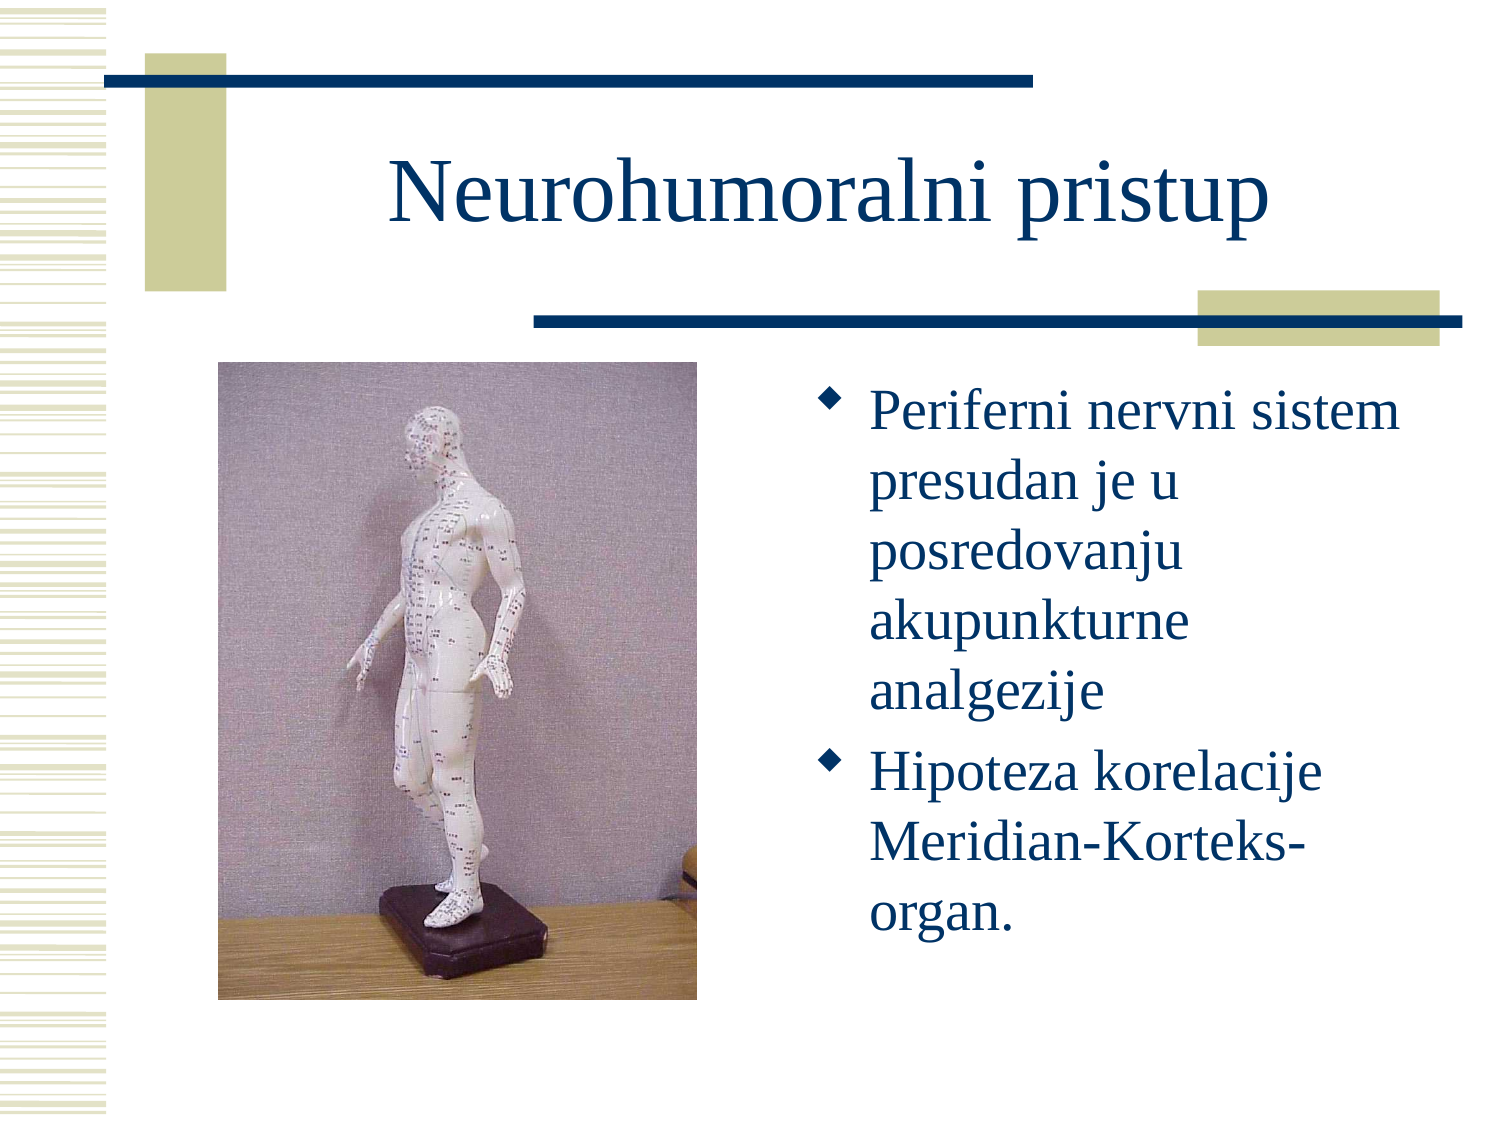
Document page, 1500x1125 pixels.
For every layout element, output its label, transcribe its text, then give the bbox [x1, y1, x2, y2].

title Neurohumoralni pristup [224, 99, 1436, 288]
list Periferni nervni sistem presudan je u posredovanju akupunkturne analgezije Hipoteza korelacije Meridian-Korteks-organ. [797, 363, 1439, 1001]
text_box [218, 362, 697, 1000]
